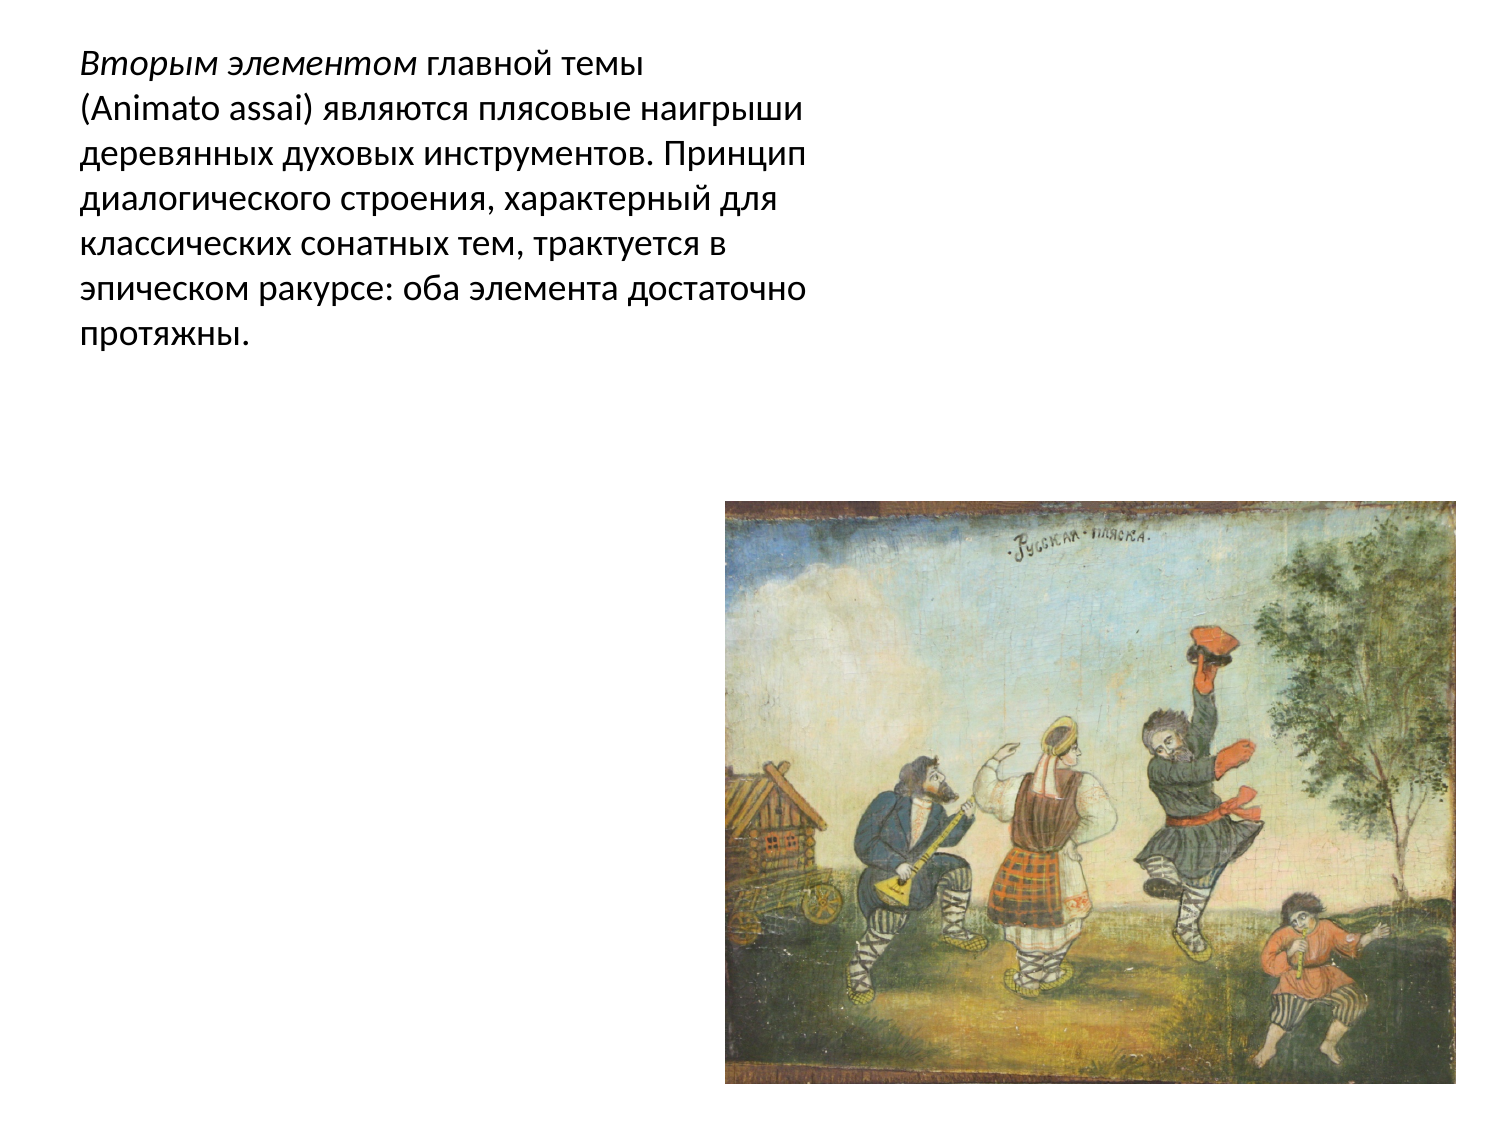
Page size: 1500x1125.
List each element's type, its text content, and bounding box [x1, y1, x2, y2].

text_box Вторым элементом главной темы (Animato assai) являются плясовые наигрыши деревянных духовых инструментов. Принцип диалогического строения, характерный для классических сонатных тем, трактуется в эпическом ракурсе: оба элемента достаточно протяжны. [64, 30, 827, 361]
picture [725, 501, 1457, 1084]
